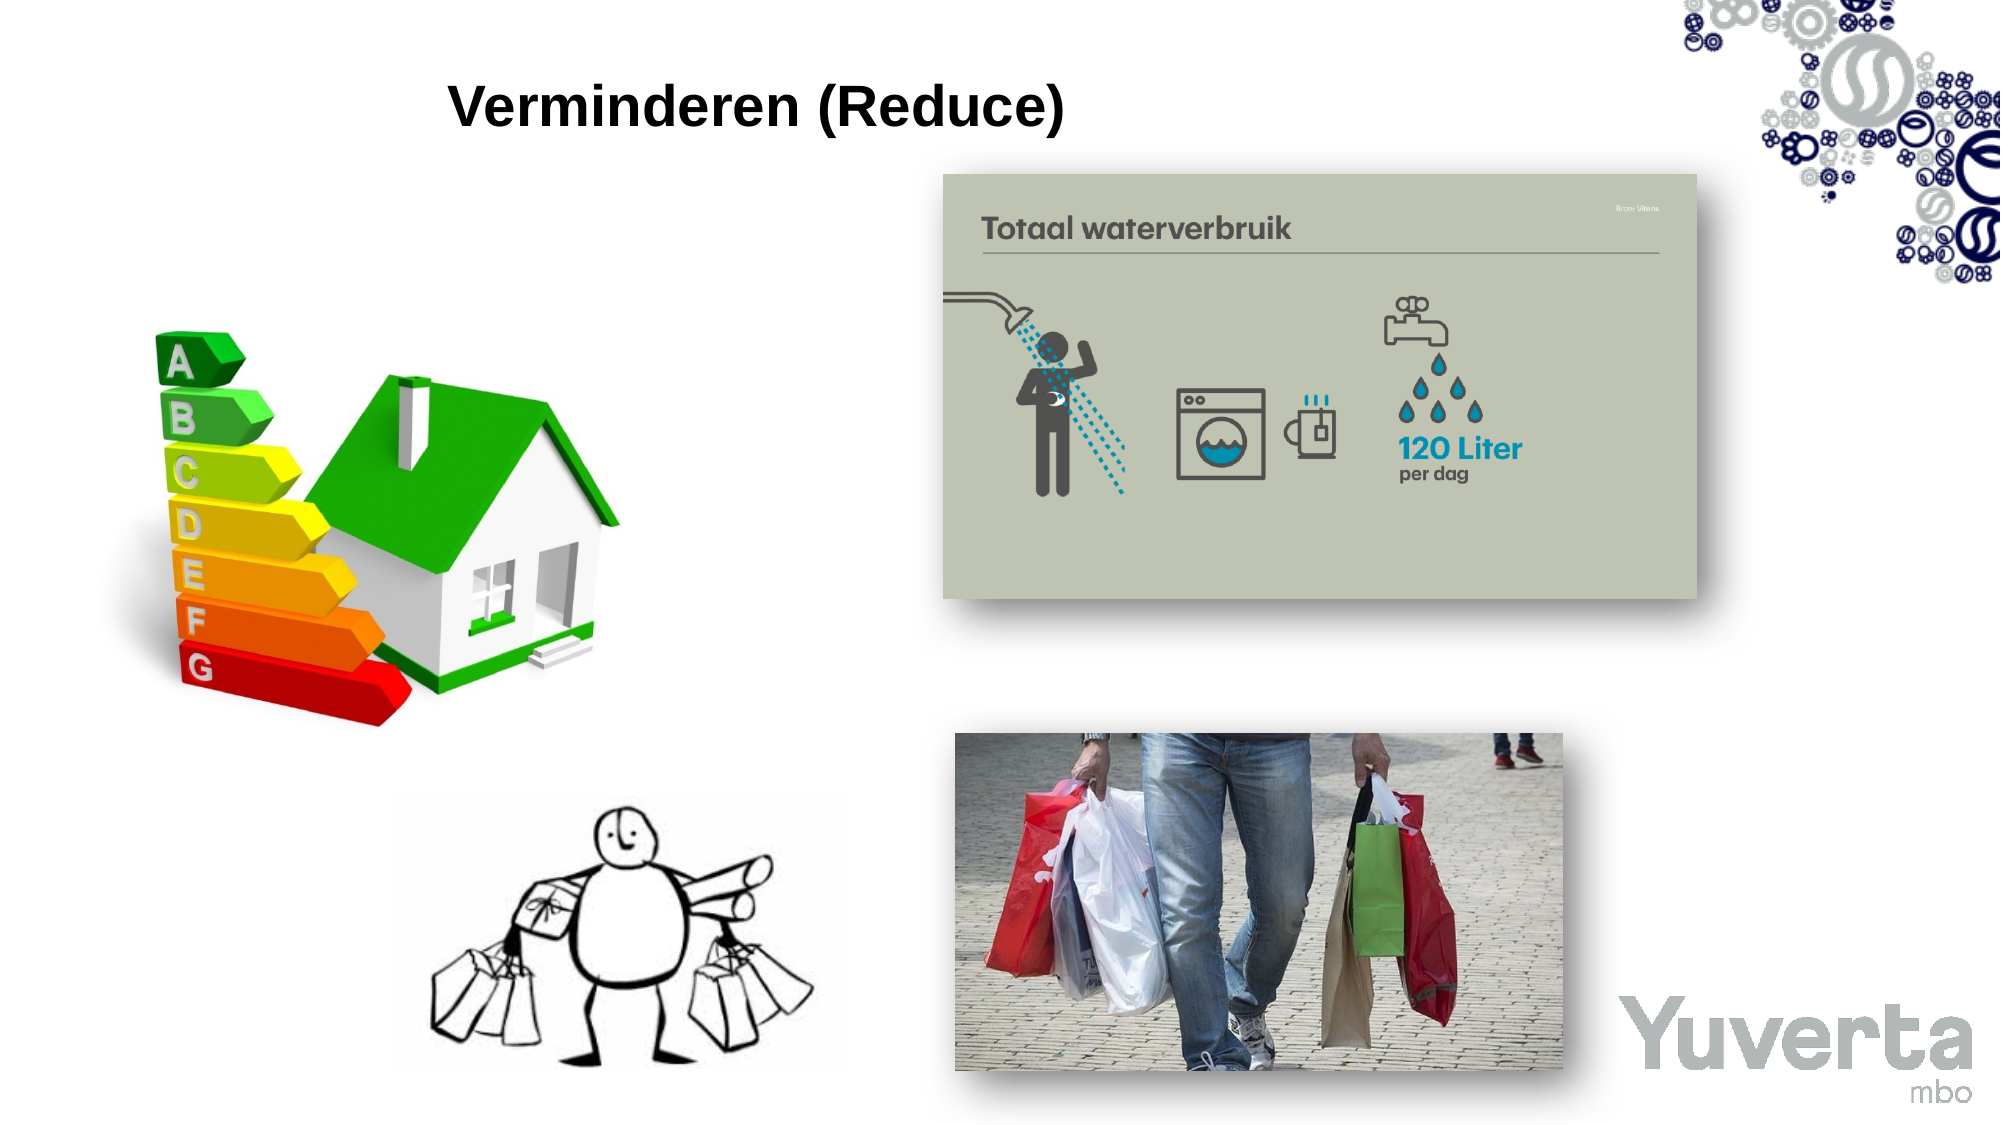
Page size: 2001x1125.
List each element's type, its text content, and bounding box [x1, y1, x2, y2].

picture [0, 0, 2000, 1125]
title Verminderen (Reduce) [432, 54, 1887, 161]
